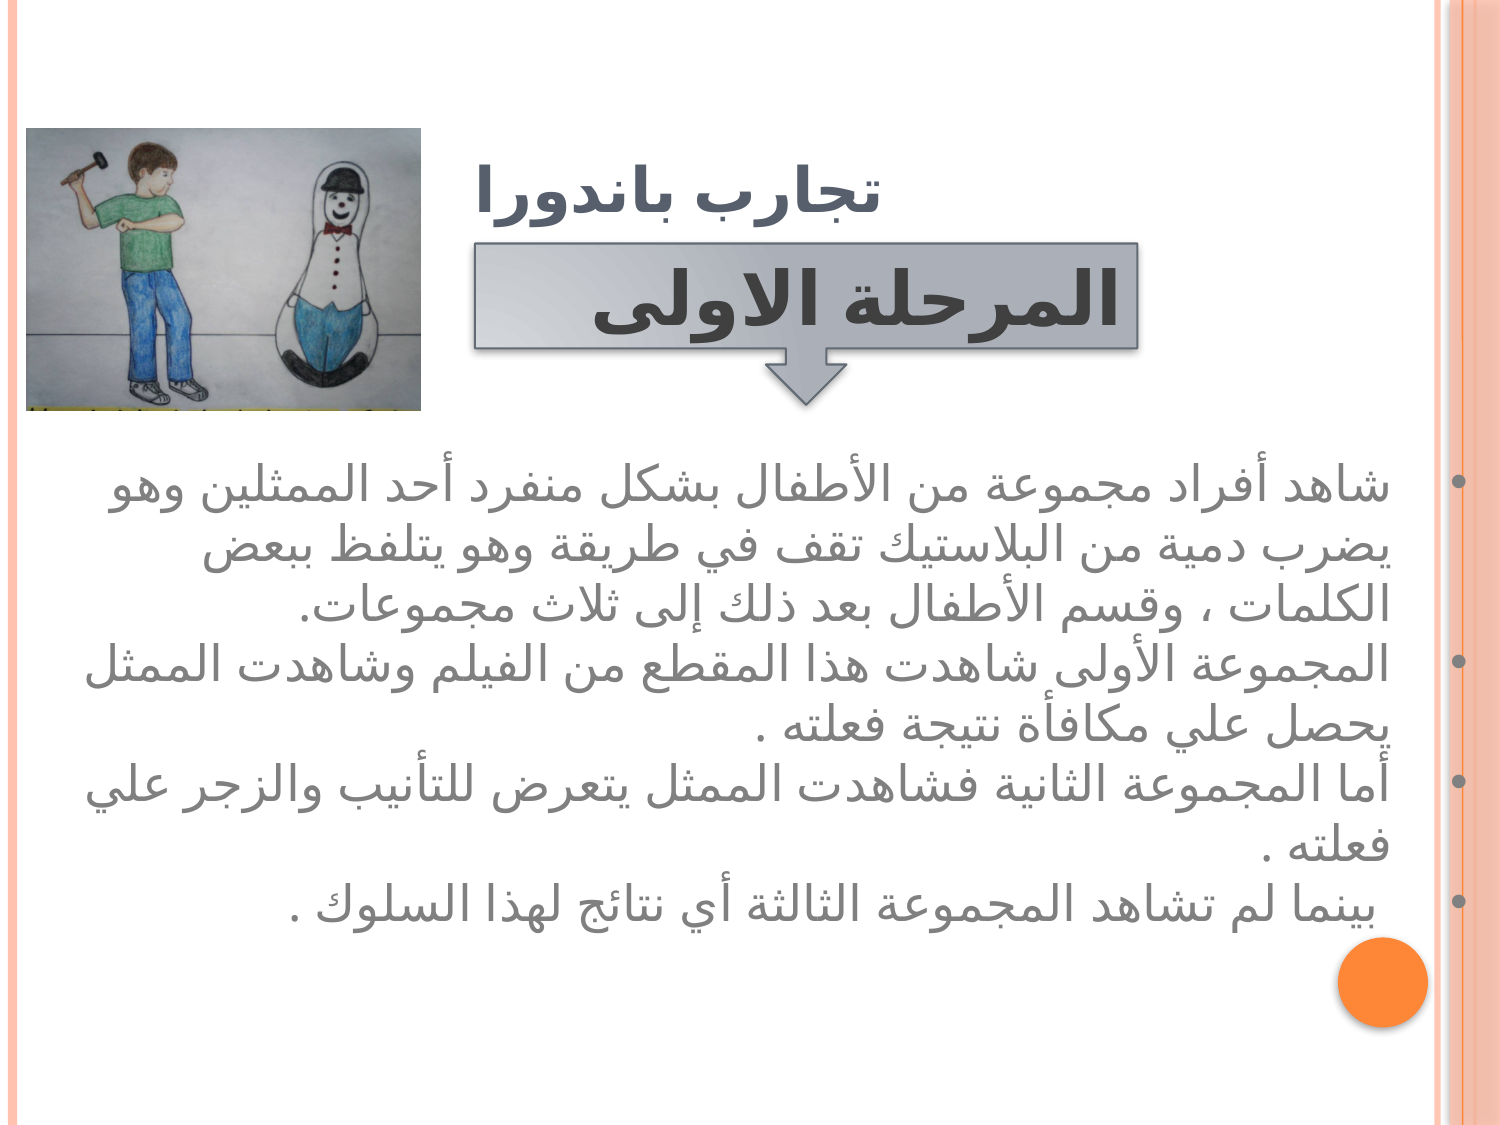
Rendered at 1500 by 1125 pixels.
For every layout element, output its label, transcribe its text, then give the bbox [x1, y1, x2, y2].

title تجارب باندورا [75, 45, 1300, 233]
text_box المرحلة الاولى [473, 242, 1139, 406]
picture [25, 128, 422, 412]
text_box شاهد أفراد مجموعة من الأطفال بشكل منفرد أحد الممثلين وهو يضرب دمية من البلاستيك تقف في طريقة وهو يتلفظ ببعض الكلمات ، وقسم الأطفال بعد ذلك إلى ثلاث مجموعات. المجموعة الأولى شاهدت هذا المقطع من الفيلم وشاهدت الممثل يحصل علي مكافأة نتيجة فعلته . أما المجموعة الثانية فشاهدت الممثل يتعرض للتأنيب والزجر علي فعلته . بينما لم تشاهد المجموعة الثالثة أي نتائج لهذا السلوك . [29, 444, 1483, 1000]
